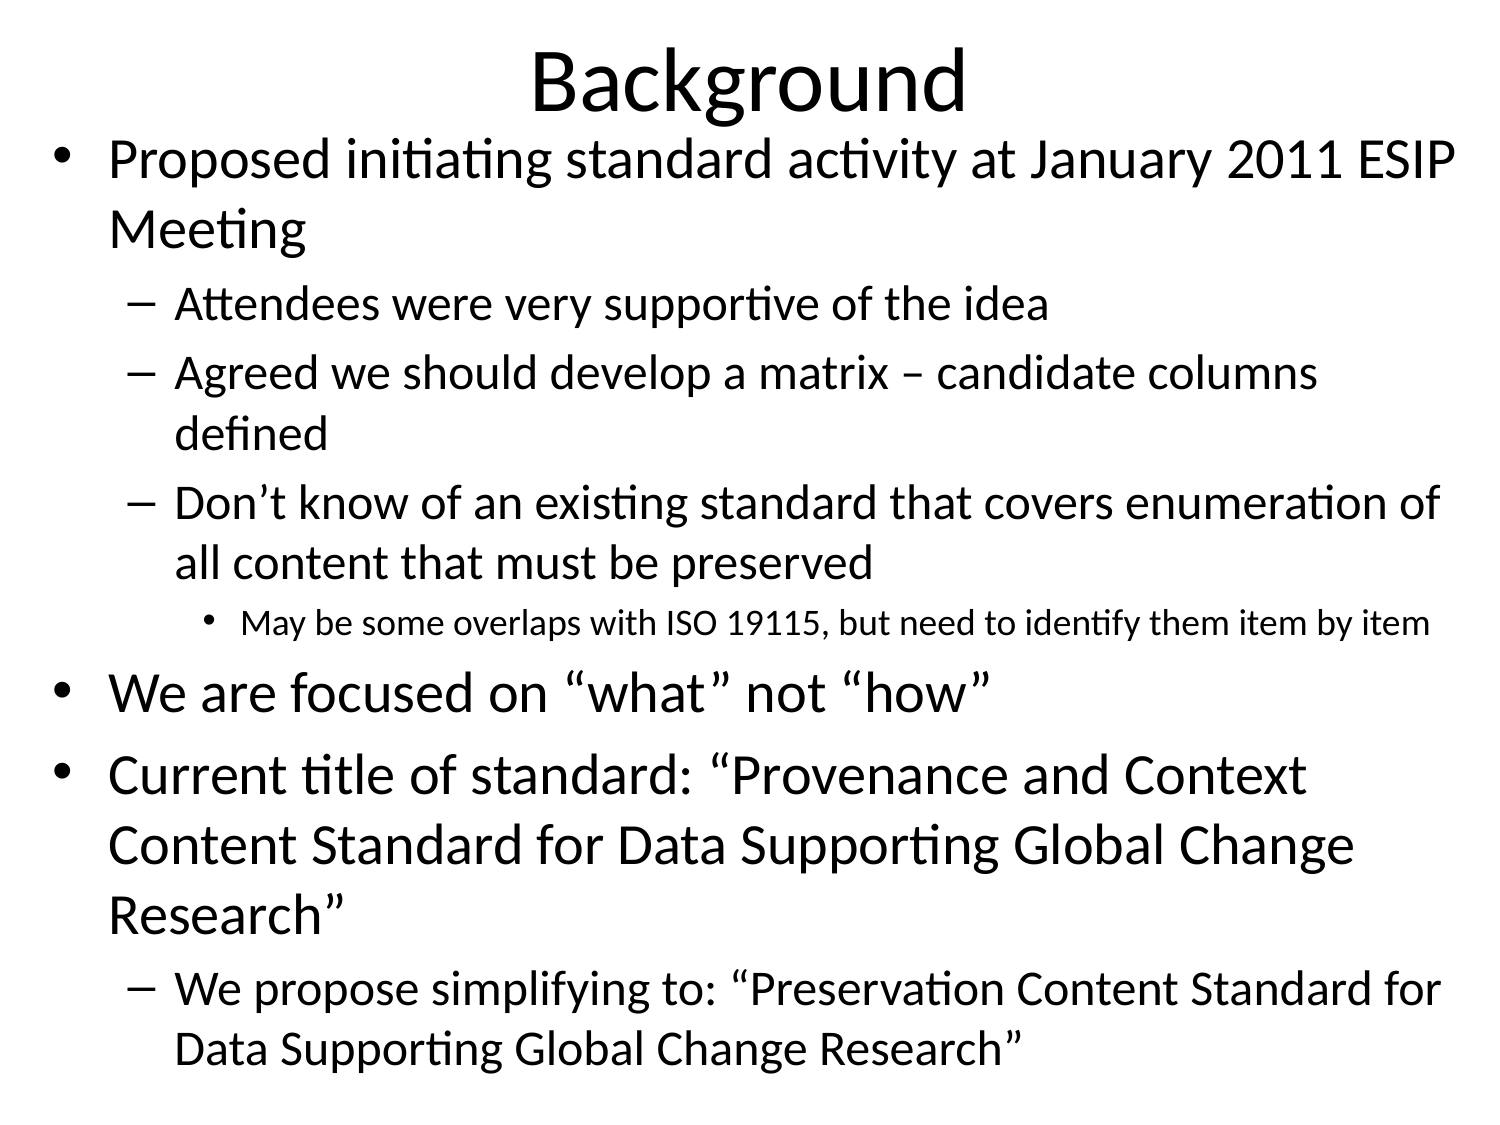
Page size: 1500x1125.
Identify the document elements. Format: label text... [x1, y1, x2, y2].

list Proposed initiating standard activity at January 2011 ESIP Meeting Attendees were very supportive of the idea Agreed we should develop a matrix – candidate columns defined Don’t know of an existing standard that covers enumeration of all content that must be preserved May be some overlaps with ISO 19115, but need to identify them item by item We are focused on “what” not “how” Current title of standard: “Provenance and Context Content Standard for Data Supporting Global Change Research” We propose simplifying to: “Preservation Content Standard for Data Supporting Global Change Research” [37, 112, 1488, 1076]
title Background [74, 0, 1426, 112]
